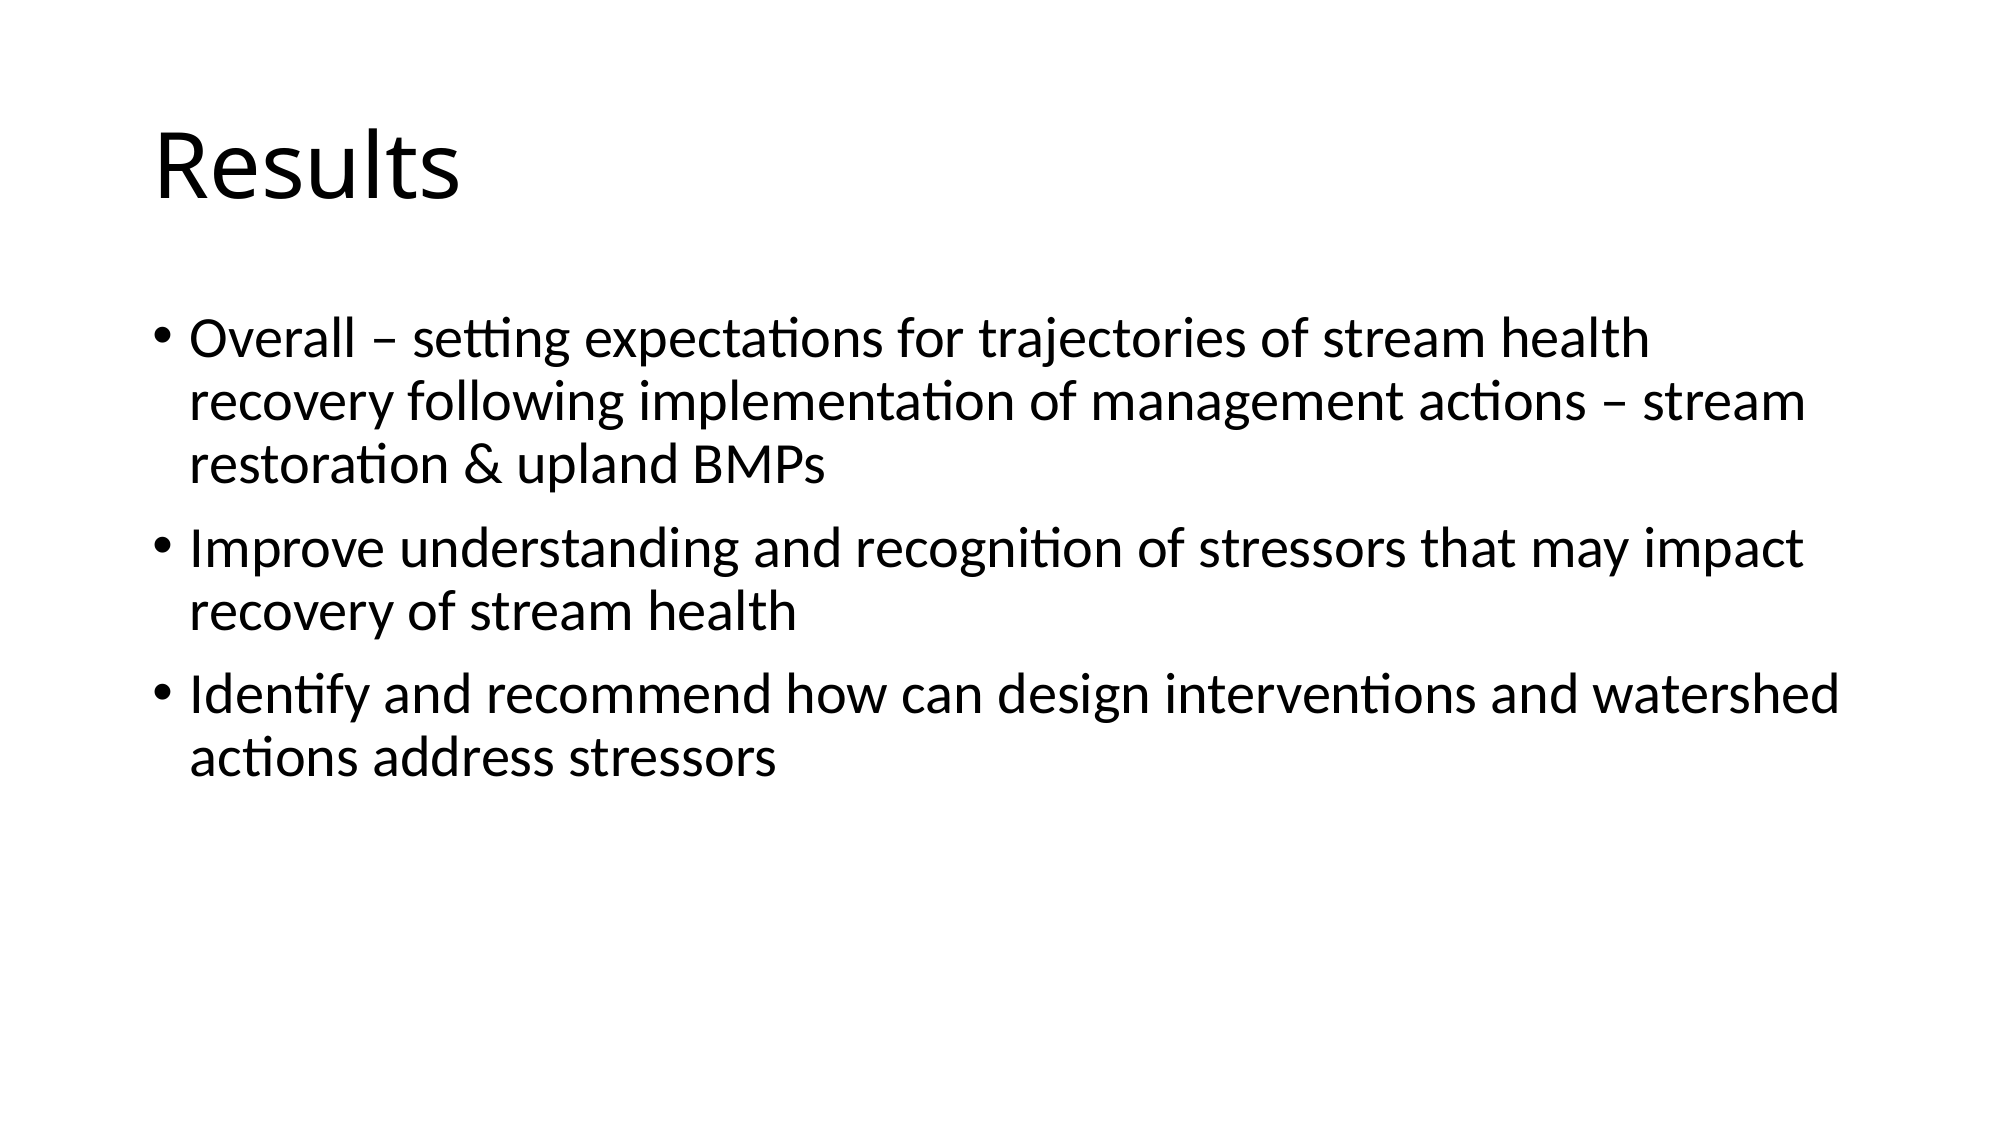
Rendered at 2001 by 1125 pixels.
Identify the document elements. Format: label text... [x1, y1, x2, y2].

list Overall – setting expectations for trajectories of stream health recovery following implementation of management actions – stream restoration & upland BMPs Improve understanding and recognition of stressors that may impact recovery of stream health Identify and recommend how can design interventions and watershed actions address stressors [137, 299, 1863, 1014]
title Results [137, 59, 1863, 278]
